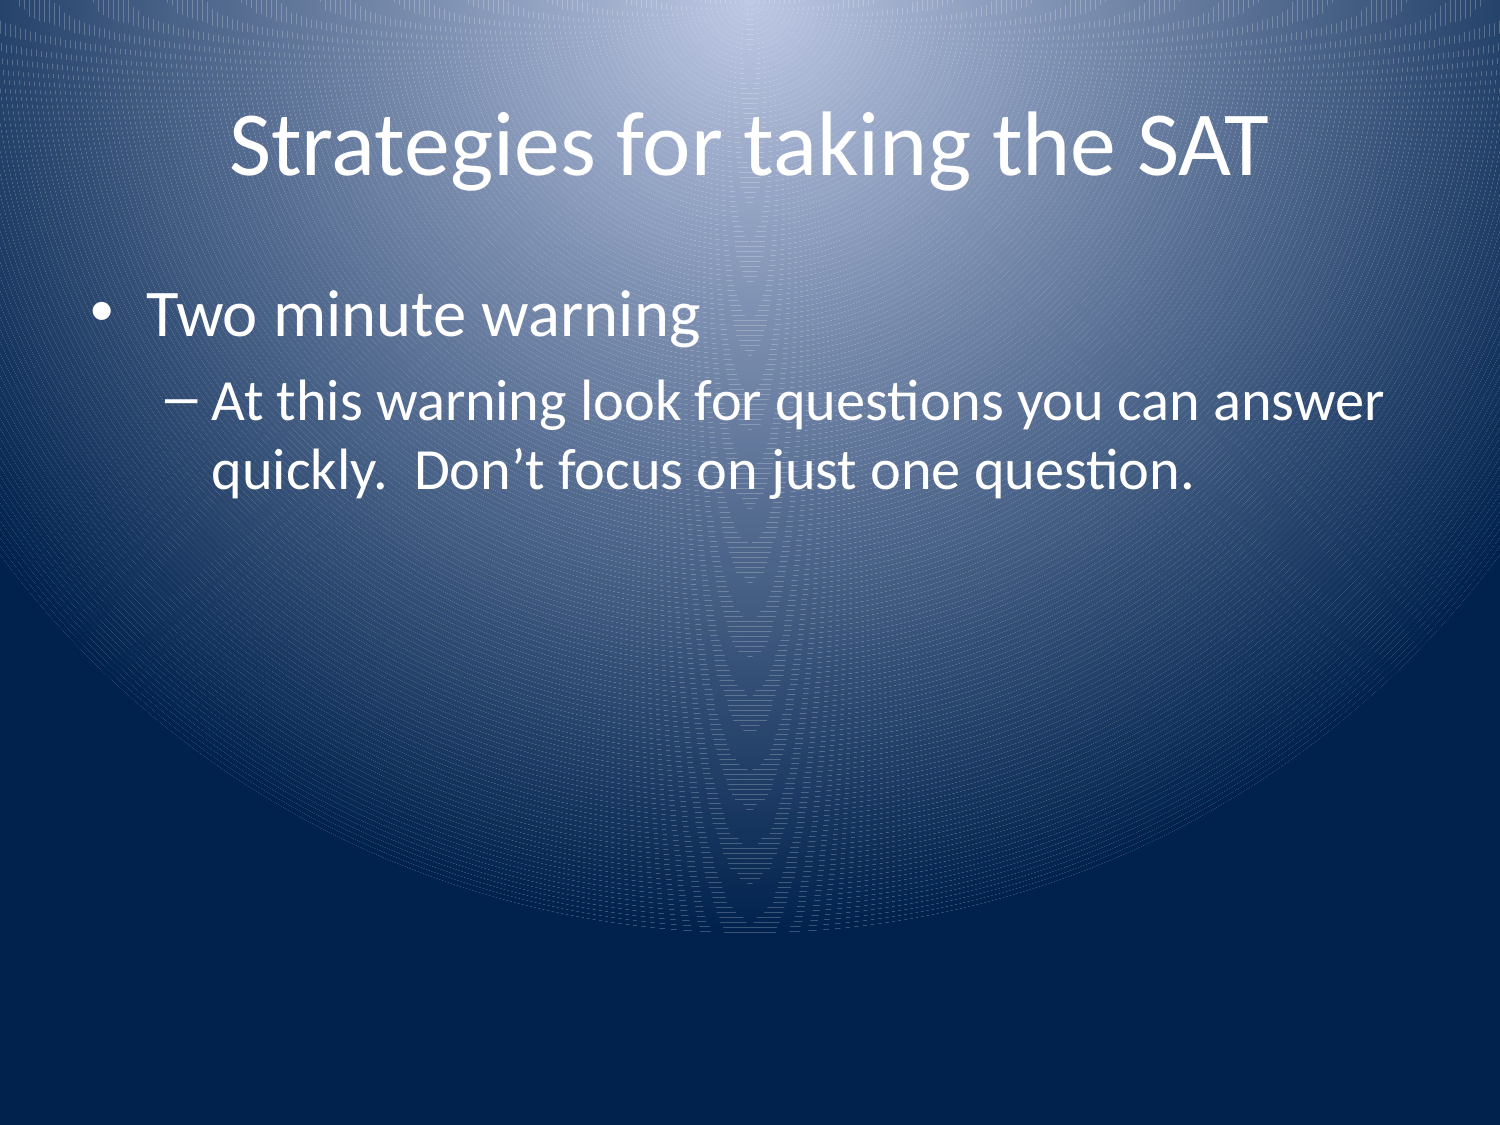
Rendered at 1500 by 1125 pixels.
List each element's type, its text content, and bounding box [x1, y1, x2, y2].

title Strategies for taking the SAT [75, 45, 1425, 233]
list Two minute warning At this warning look for questions you can answer quickly. Don’t focus on just one question. [75, 262, 1425, 1005]
